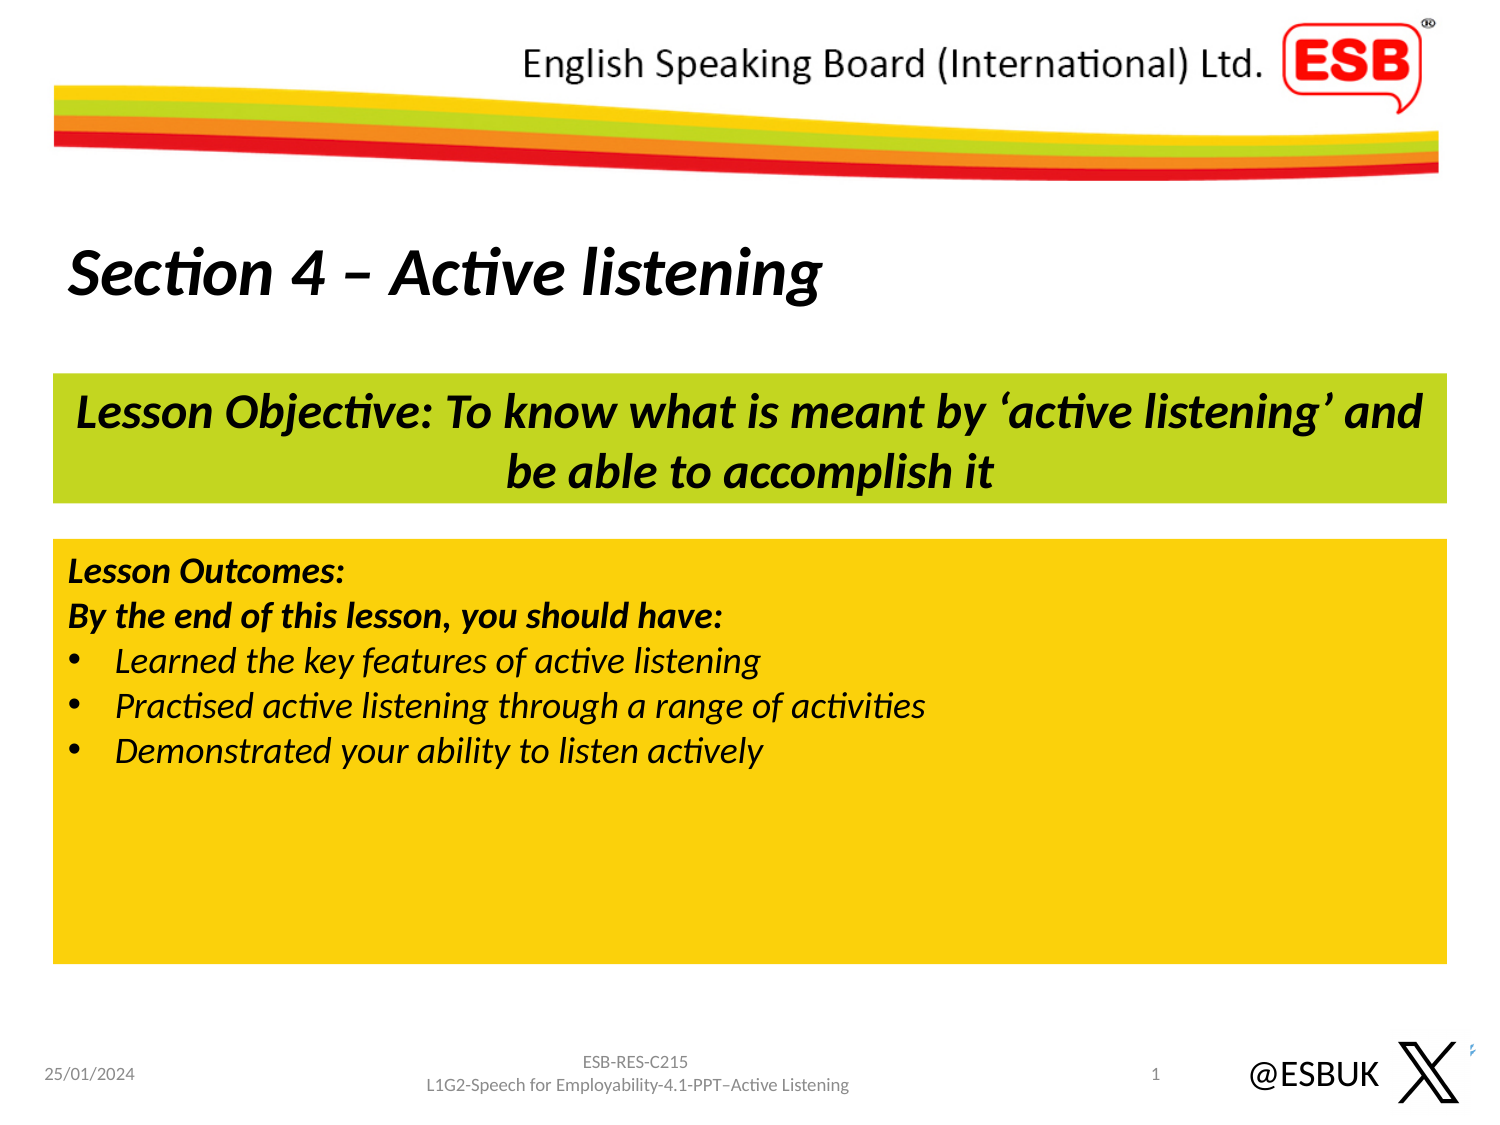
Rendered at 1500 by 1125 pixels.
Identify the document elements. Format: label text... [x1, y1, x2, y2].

picture [0, 0, 1500, 189]
text_box Lesson Outcomes: By the end of this lesson, you should have: Learned the key features of active listening Practised active listening through a range of activities Demonstrated your ability to listen actively [52, 538, 1448, 965]
slide_number 1 [930, 1042, 1176, 1103]
text_box Section 4 – Active listening [53, 208, 1347, 338]
picture [1390, 1029, 1476, 1116]
text_box Lesson Objective: To know what is meant by ‘active listening’ and be able to accomplish it [52, 372, 1448, 504]
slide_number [29, 1042, 367, 1103]
footer ESB-RES-C215 L1G2-Speech for Employability-4.1-PPT–Active Listening [395, 1042, 880, 1103]
